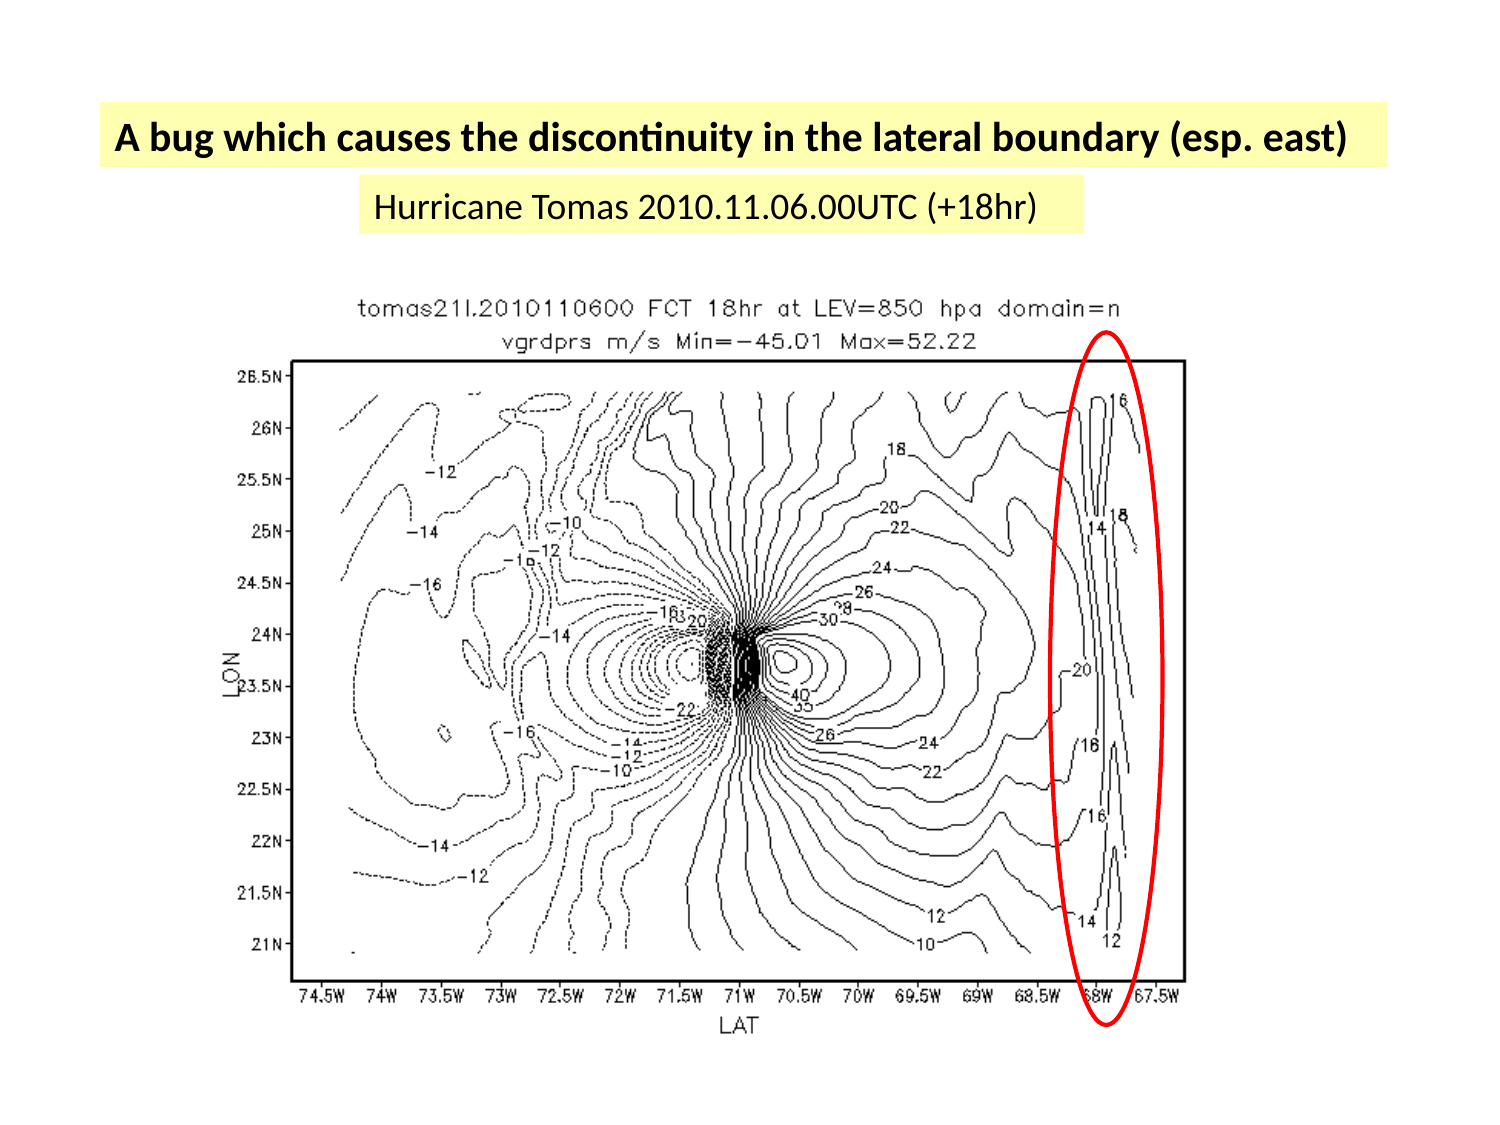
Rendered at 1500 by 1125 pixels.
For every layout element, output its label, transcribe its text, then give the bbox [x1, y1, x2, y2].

text_box A bug which causes the discontinuity in the lateral boundary (esp. east) [99, 102, 1388, 167]
picture [146, 249, 1297, 1083]
text_box Hurricane Tomas 2010.11.06.00UTC (+18hr) [359, 174, 1085, 235]
